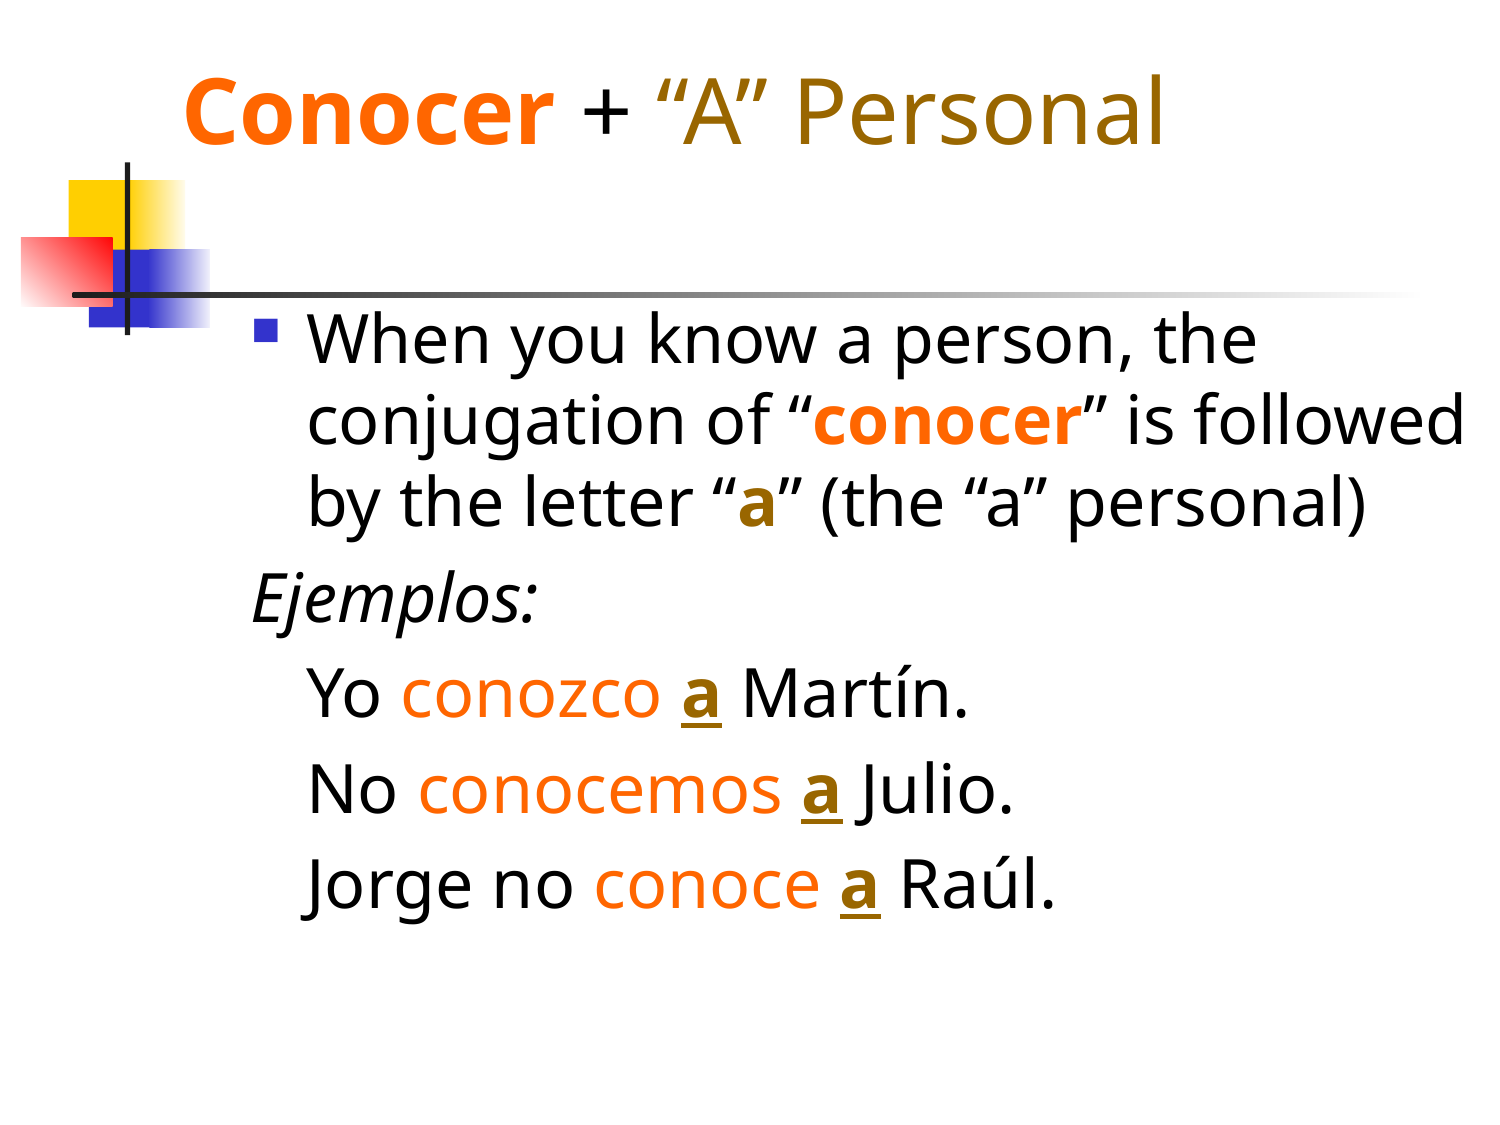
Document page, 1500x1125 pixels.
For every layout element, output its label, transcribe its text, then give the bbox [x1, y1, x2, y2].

title Conocer + “A” Personal [0, 45, 1350, 233]
list When you know a person, the conjugation of “conocer” is followed by the letter “a” (the “a” personal) Ejemplos: Yo conozco a Martín. No conocemos a Julio. Jorge no conoce a Raúl. [225, 287, 1500, 963]
